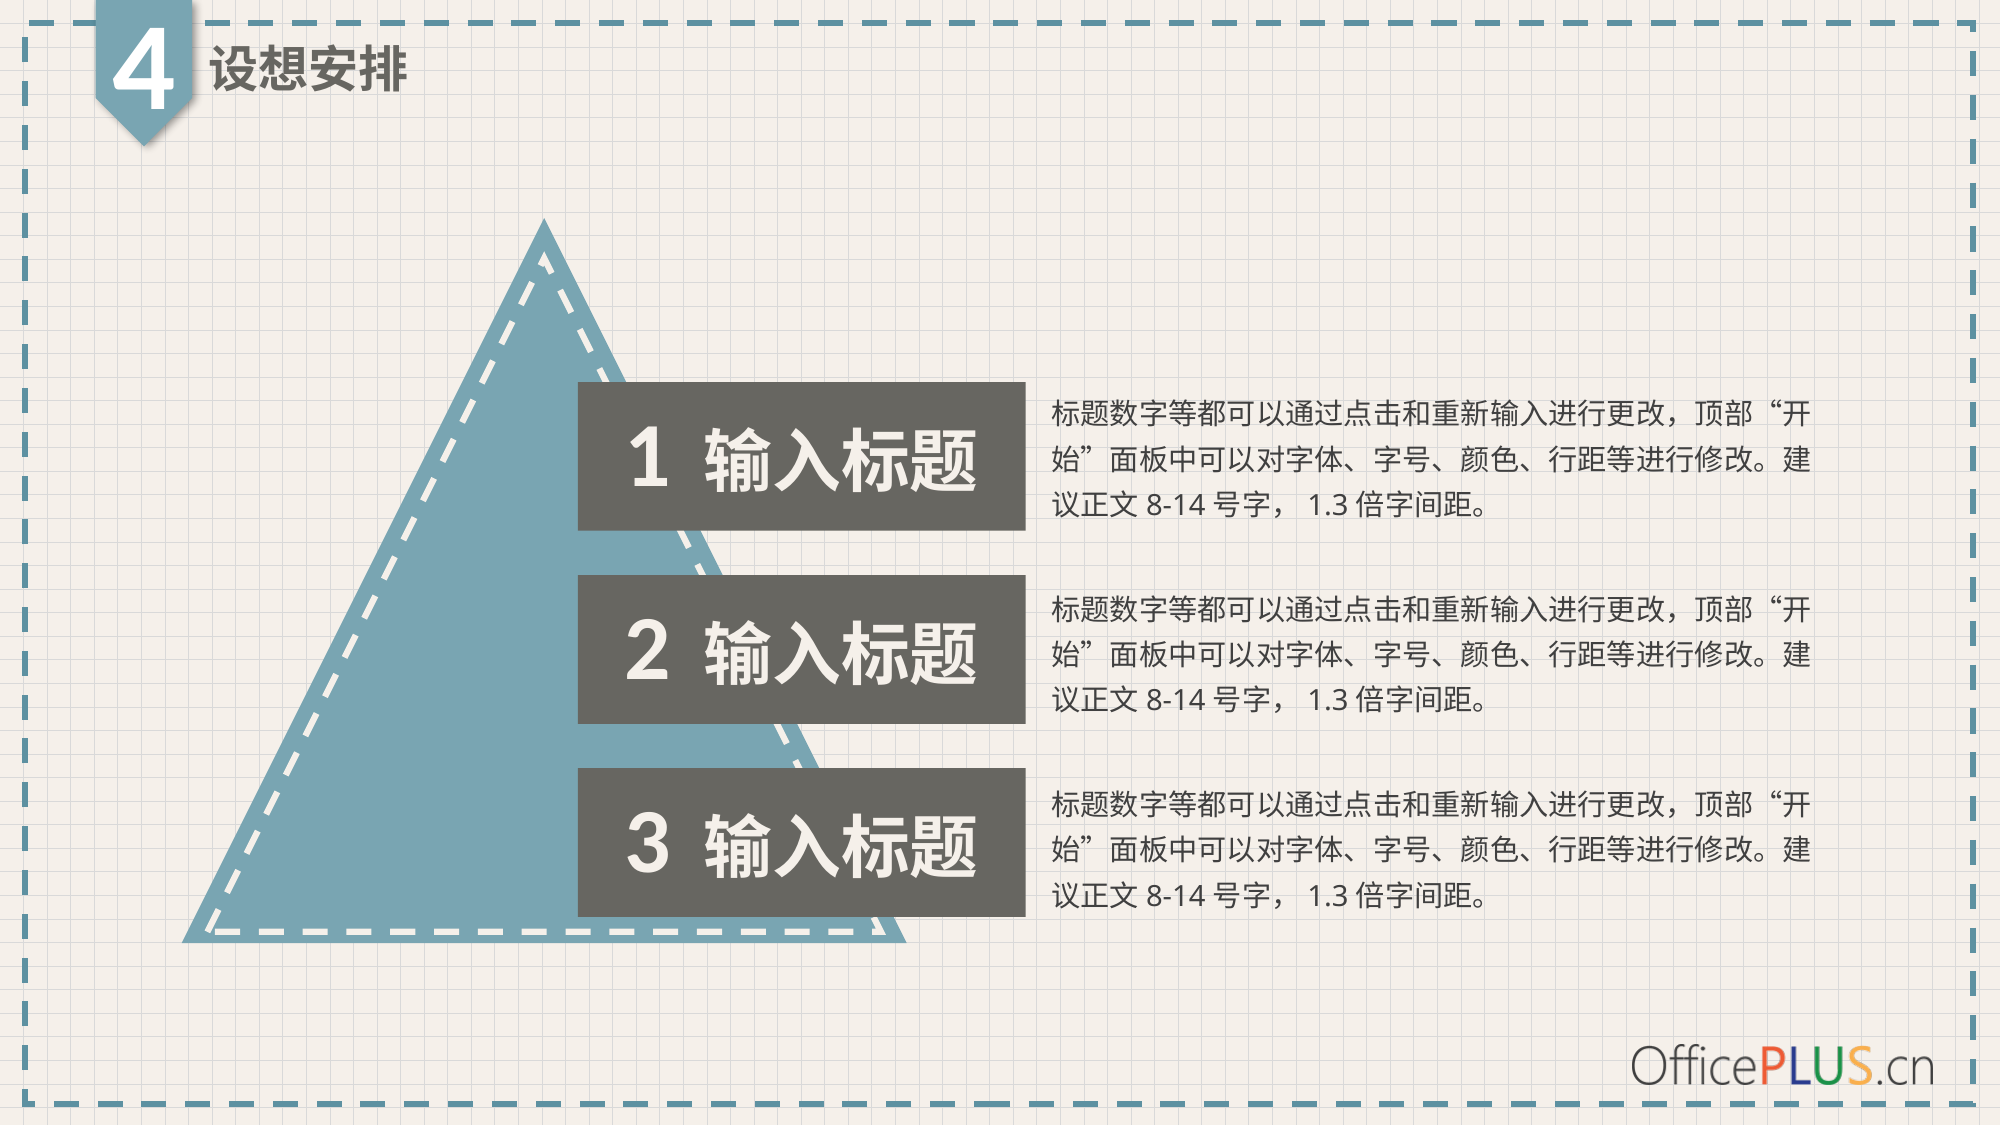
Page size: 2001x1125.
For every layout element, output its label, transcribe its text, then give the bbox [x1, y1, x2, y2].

text_box [138, 142, 150, 148]
text_box 4 [97, 0, 191, 142]
picture [1632, 1044, 1933, 1085]
text_box 标题数字等都可以通过点击和重新输入进行更改，顶部“开始”面板中可以对字体、字号、颜色、行距等进行修改。建议正文8-14号字，1.3倍字间距。 [1036, 573, 1843, 724]
text_box 标题数字等都可以通过点击和重新输入进行更改，顶部“开始”面板中可以对字体、字号、颜色、行距等进行修改。建议正文8-14号字，1.3倍字间距。 [1036, 768, 1843, 920]
text_box 标题数字等都可以通过点击和重新输入进行更改，顶部“开始”面板中可以对字体、字号、颜色、行距等进行修改。建议正文8-14号字，1.3倍字间距。 [1036, 377, 1843, 529]
text_box 设想安排 [200, 30, 424, 105]
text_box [181, 217, 1026, 944]
